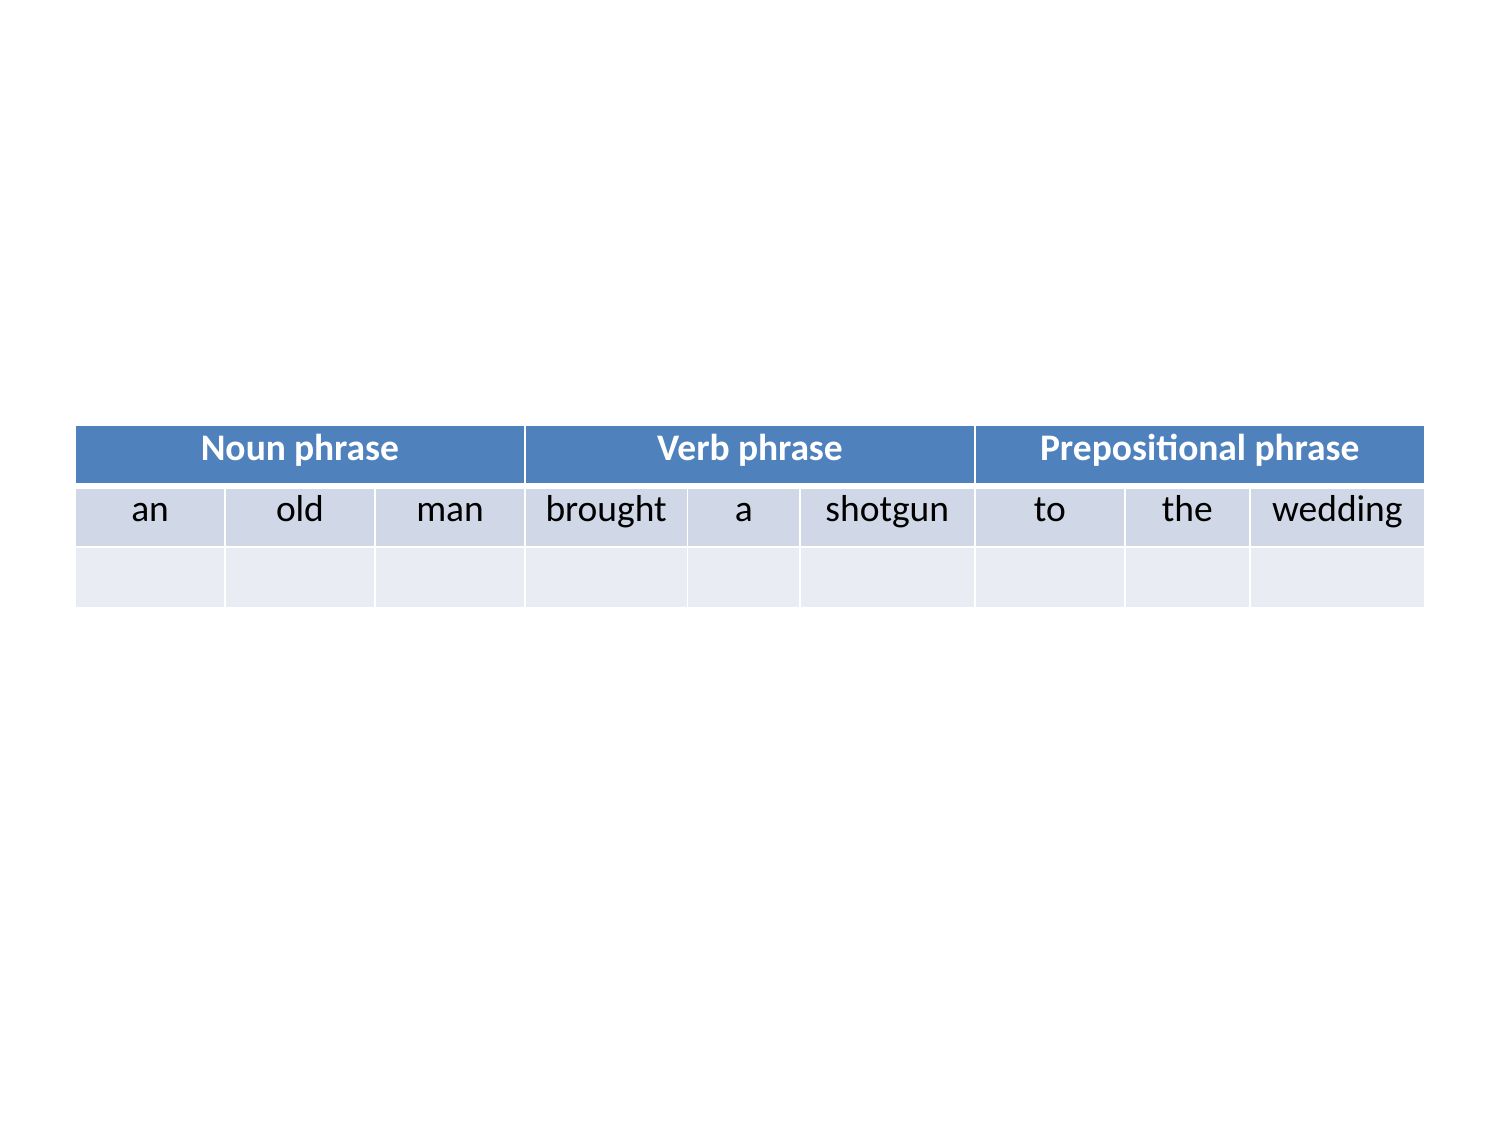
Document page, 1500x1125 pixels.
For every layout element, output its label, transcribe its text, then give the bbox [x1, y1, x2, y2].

table_cell [1251, 548, 1424, 607]
table_cell [526, 548, 687, 607]
table_cell brought [526, 489, 687, 546]
table_cell man [376, 489, 524, 546]
table_cell a [688, 489, 799, 546]
table_cell [226, 548, 374, 607]
table_cell to [976, 489, 1124, 546]
table_cell [76, 548, 224, 607]
table_cell [976, 548, 1124, 607]
table_cell [376, 548, 524, 607]
table_header Noun phrase [76, 426, 524, 483]
table_cell shotgun [801, 489, 974, 546]
table_cell [801, 548, 974, 607]
table_header Verb phrase [526, 426, 974, 483]
table_cell an [76, 489, 224, 546]
table_cell [1126, 548, 1249, 607]
table_cell old [226, 489, 374, 546]
table_cell the [1126, 489, 1249, 546]
table_header Prepositional phrase [976, 426, 1424, 483]
table_cell wedding [1251, 489, 1424, 546]
table_cell [688, 548, 799, 607]
